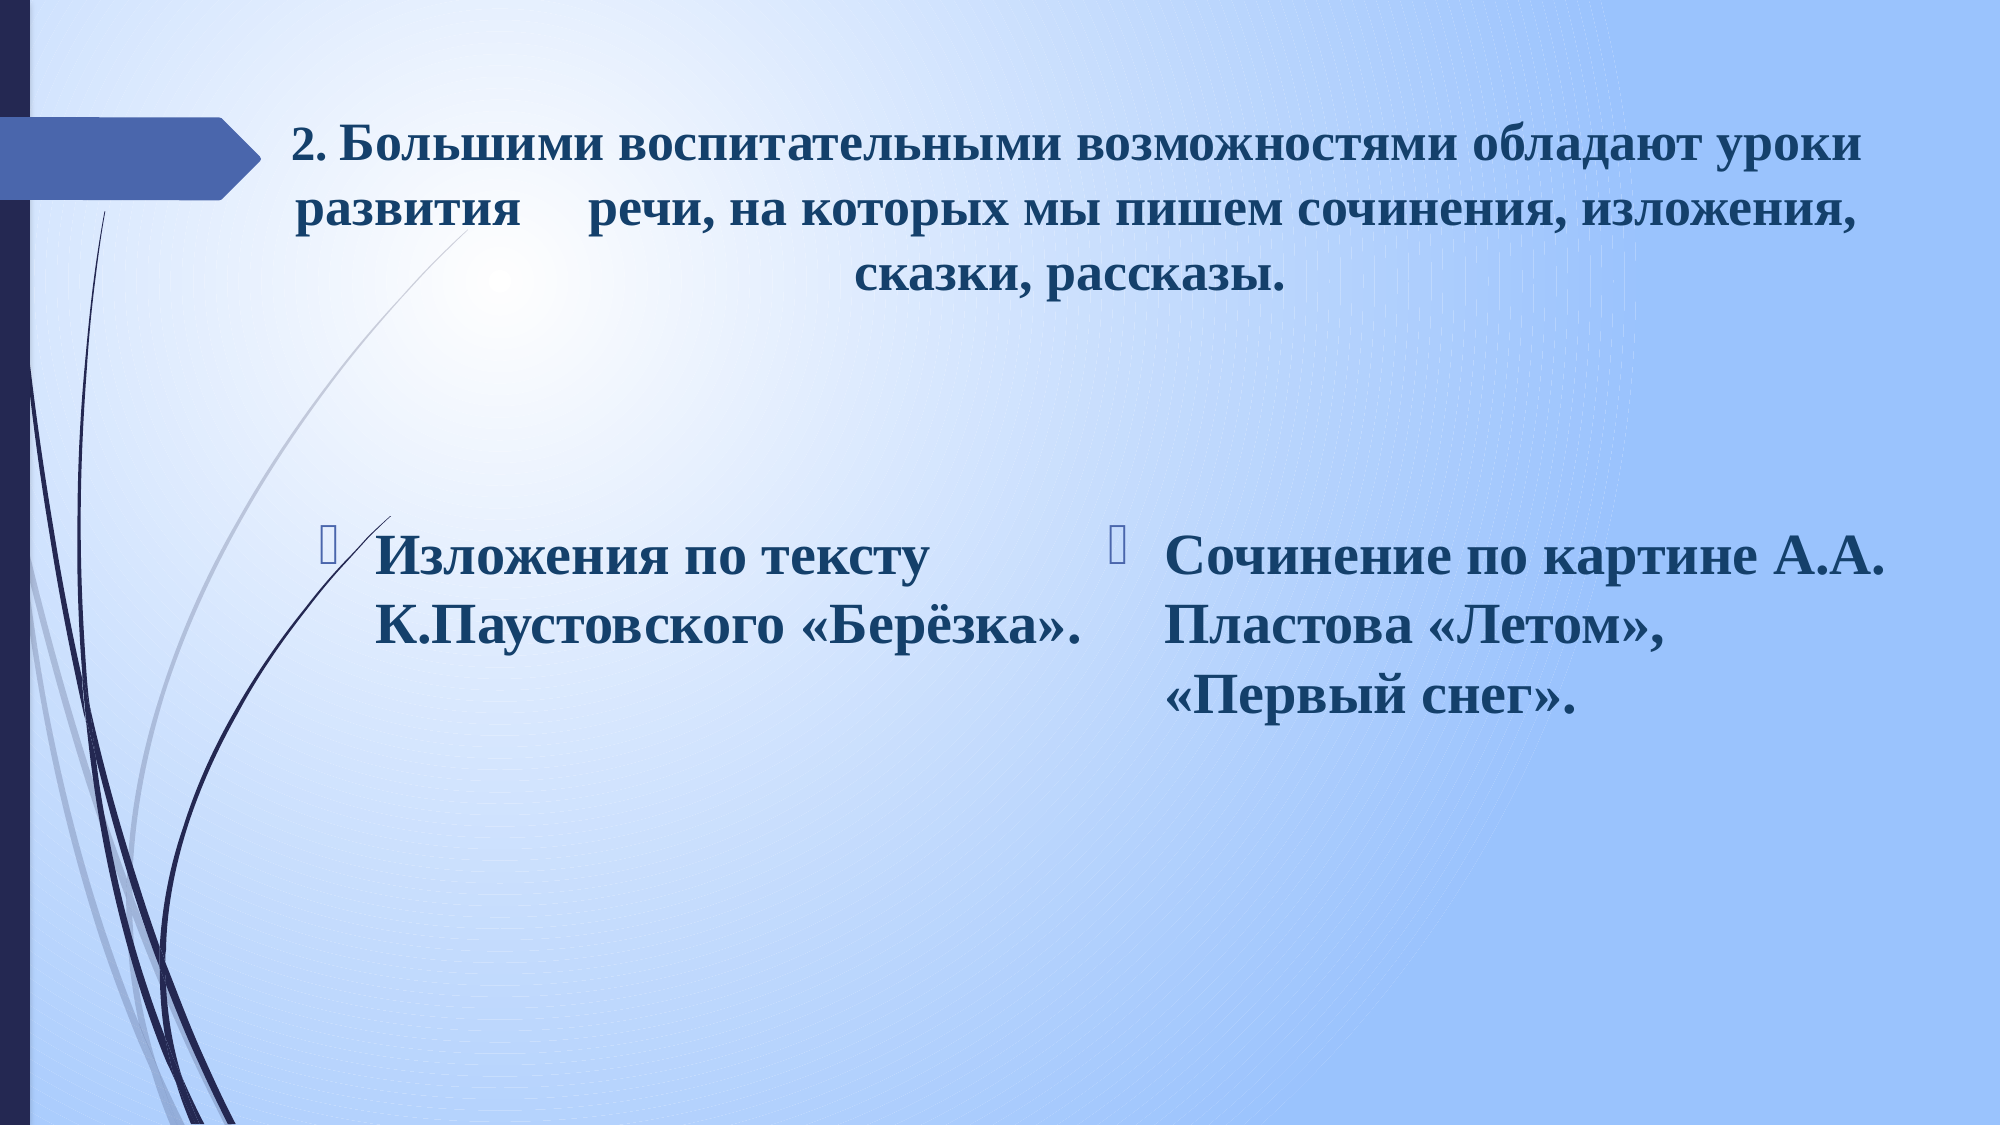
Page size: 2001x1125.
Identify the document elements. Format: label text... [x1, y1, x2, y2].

title 2. Большими воспитательными возможностями обладают уроки развития речи, на которых мы пишем сочинения, изложения, сказки, рассказы. [266, 99, 1888, 313]
list Изложения по тексту К.Паустовского «Берёзка». [303, 508, 1133, 1047]
list Сочинение по картине А.А. Пластова «Летом», «Первый снег». [1092, 508, 1922, 969]
